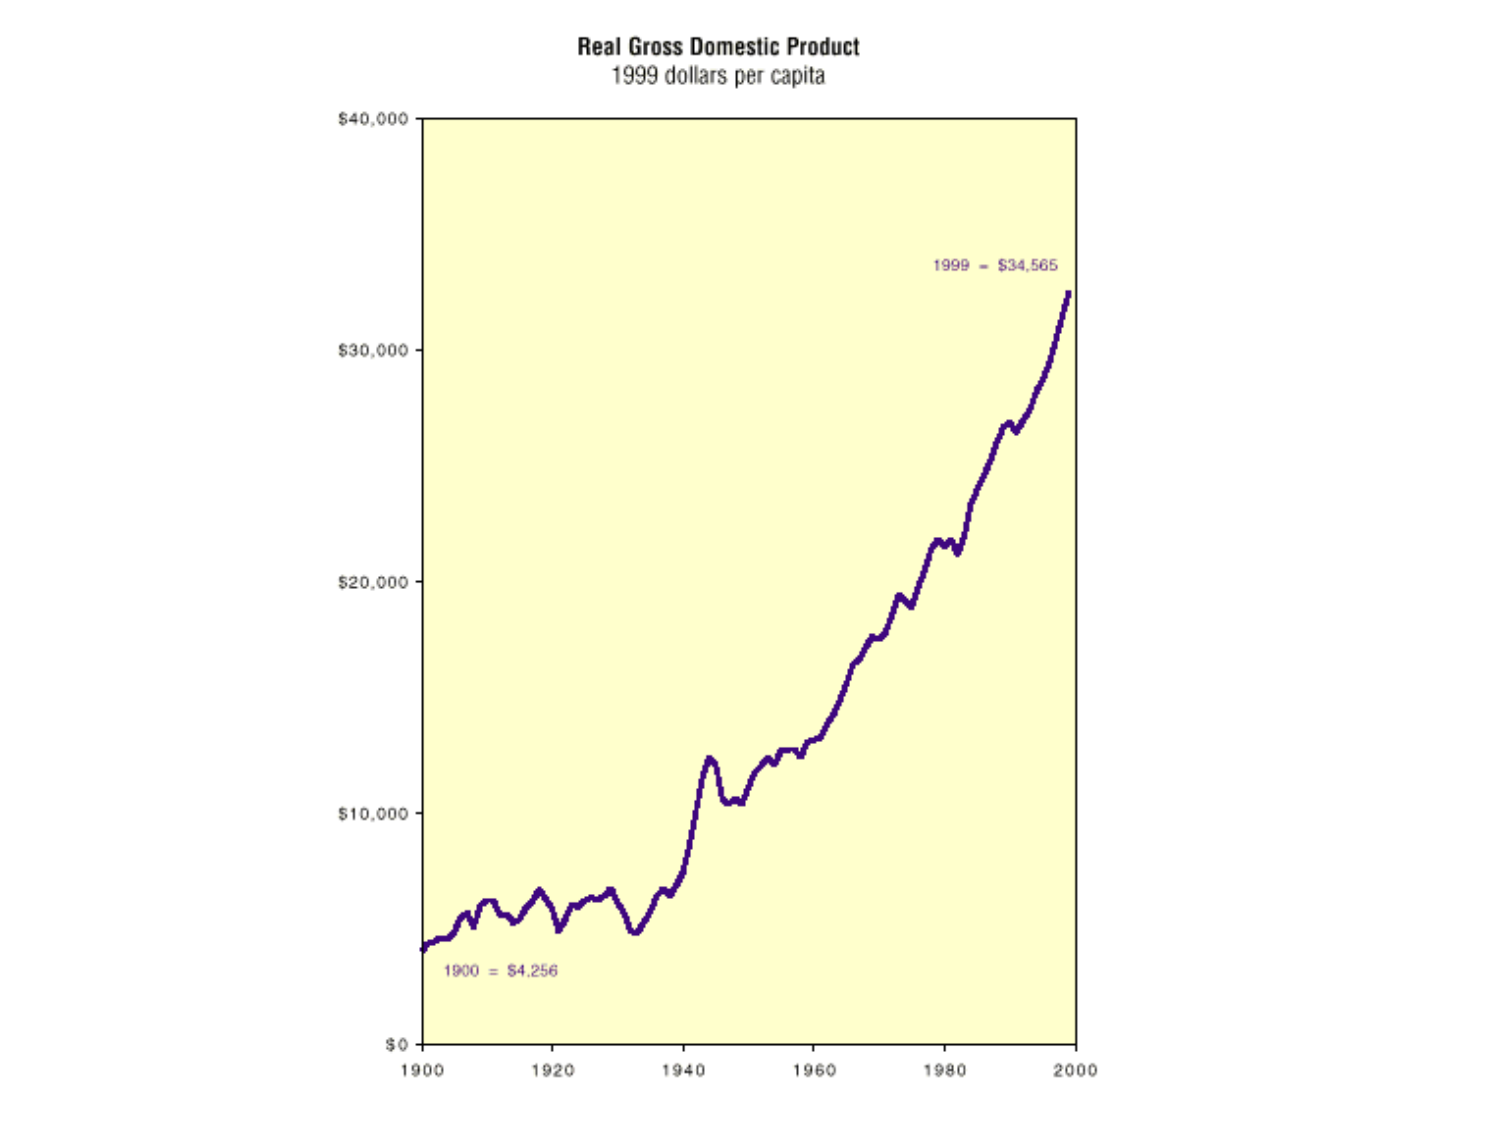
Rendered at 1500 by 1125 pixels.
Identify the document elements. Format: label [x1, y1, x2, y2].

picture [324, 24, 1113, 1099]
